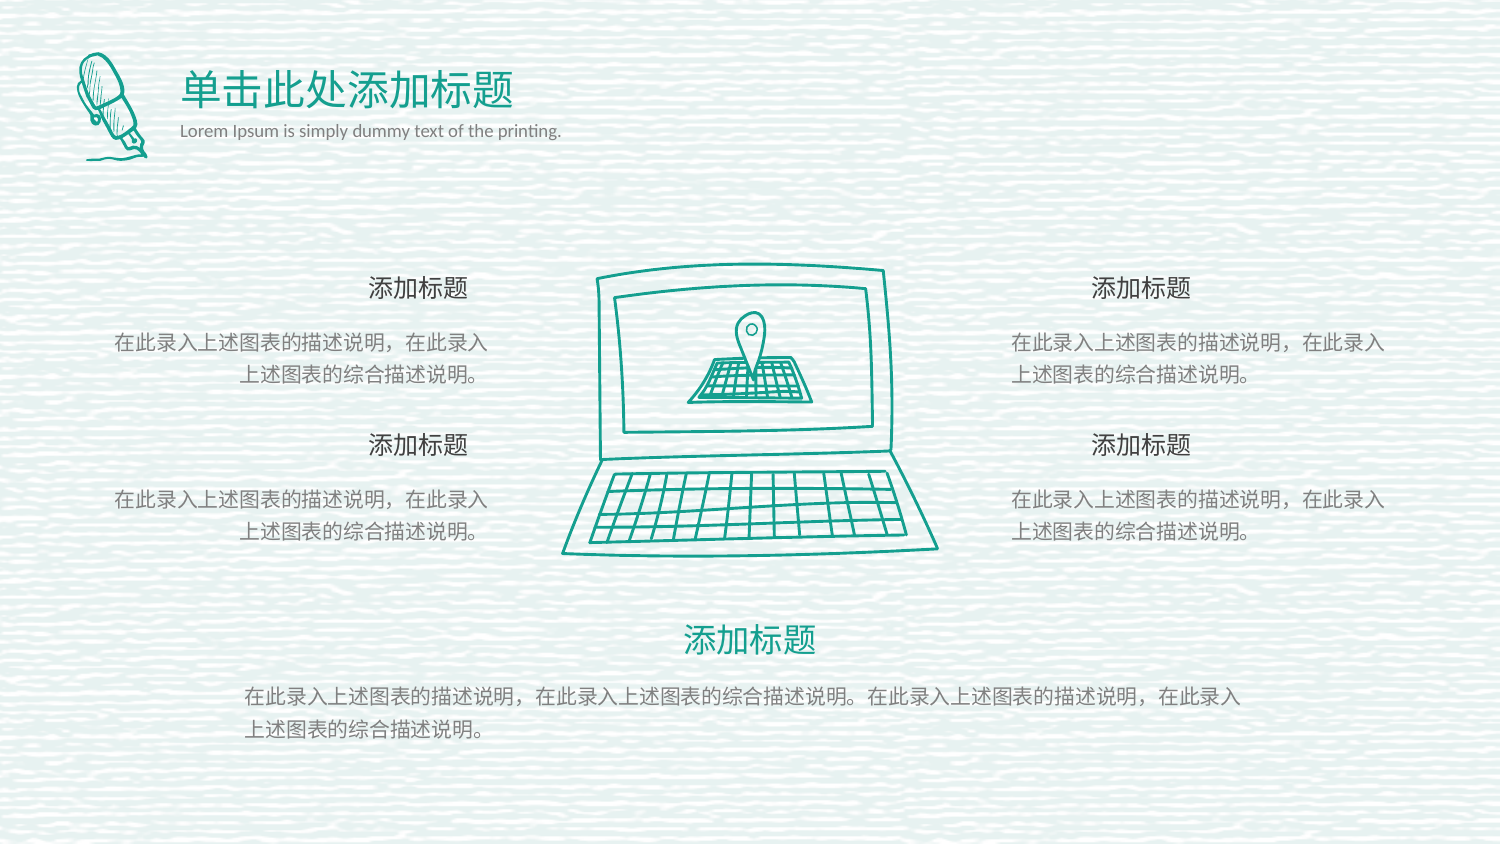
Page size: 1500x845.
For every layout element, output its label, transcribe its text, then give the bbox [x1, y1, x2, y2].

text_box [165, 55, 827, 150]
text_box 添加标题 [565, 614, 935, 666]
text_box 在此录入上述图表的描述说明，在此录入上述图表的综合描述说明。在此录入上述图表的描述说明，在此录入上述图表的综合描述说明。 [233, 670, 1267, 780]
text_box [74, 51, 149, 162]
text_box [94, 265, 1406, 548]
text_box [562, 259, 938, 263]
